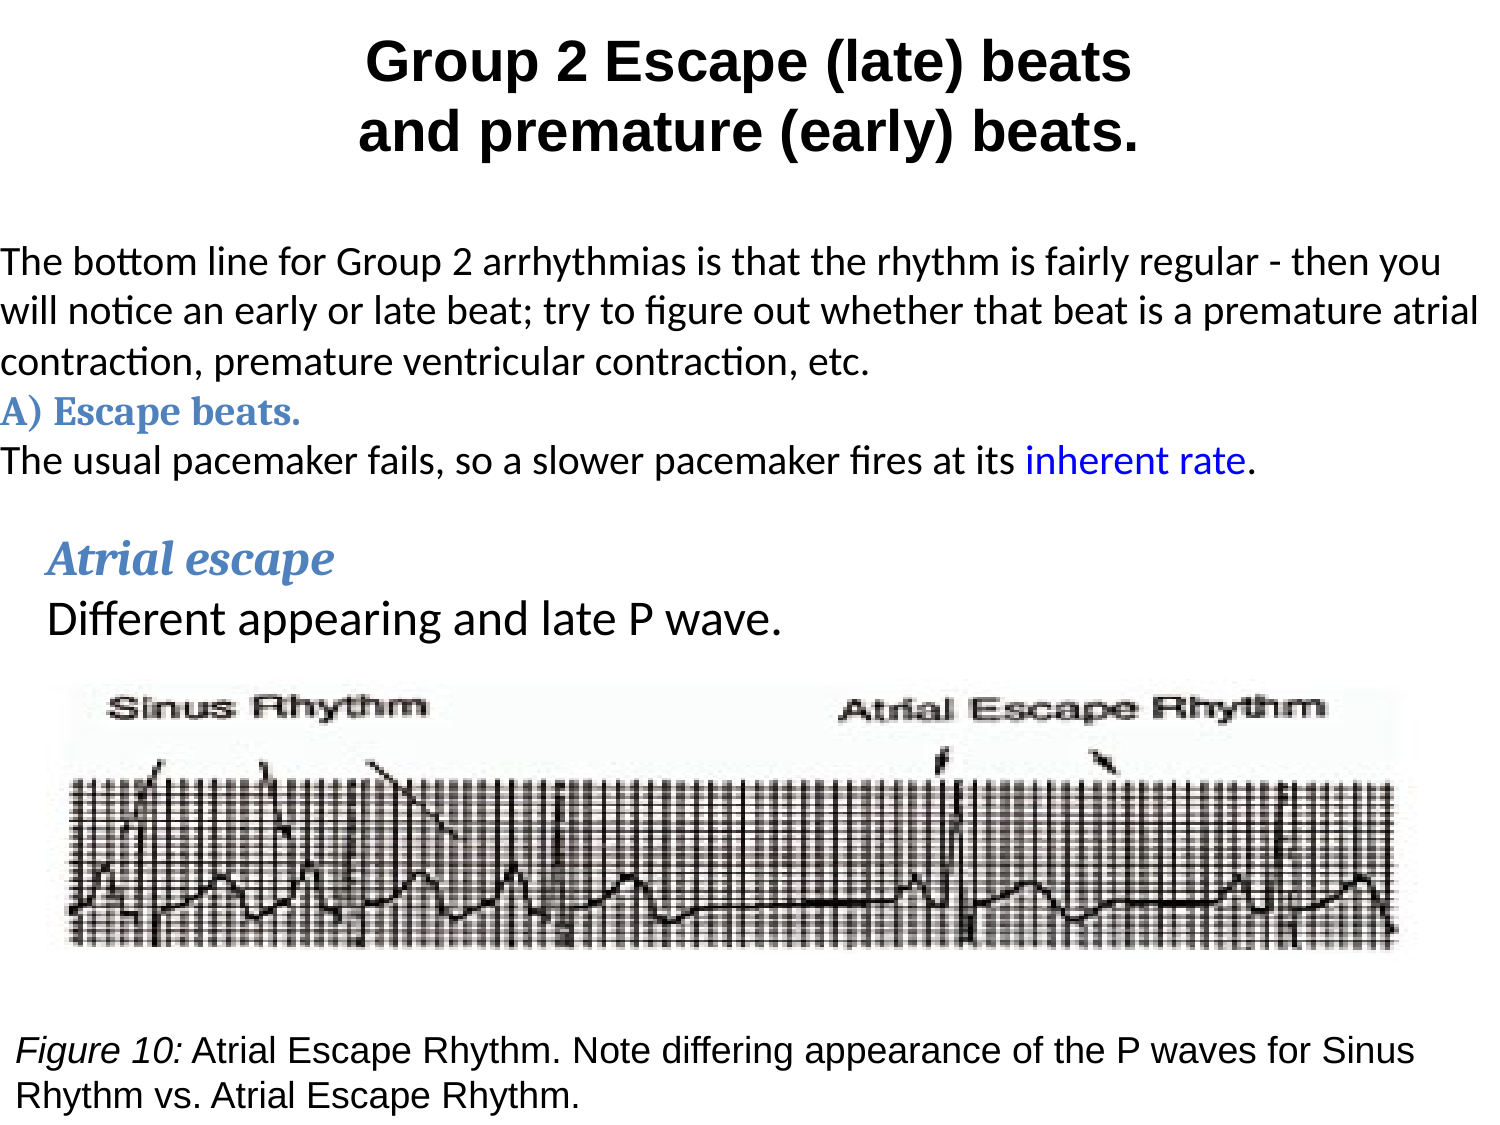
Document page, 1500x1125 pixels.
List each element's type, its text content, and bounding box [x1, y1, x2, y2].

text_box Figure 10: Atrial Escape Rhythm. Note differing appearance of the P waves for Sinus Rhythm vs. Atrial Escape Rhythm. [0, 973, 1500, 1124]
picture [46, 679, 1419, 962]
text_box Atrial escape Different appearing and late P wave. [46, 504, 1500, 706]
text_box Group 2 Escape (late) beats and premature (early) beats. The bottom line for Group 2 arrhythmias is that the rhythm is fairly regular - then you will notice an early or late beat; try to figure out whether that beat is a premature atrial contraction, premature ventricular contraction, etc. A) Escape beats. The usual pacemaker fails, so a slower pacemaker fires at its inherent rate. [0, 2, 1500, 534]
